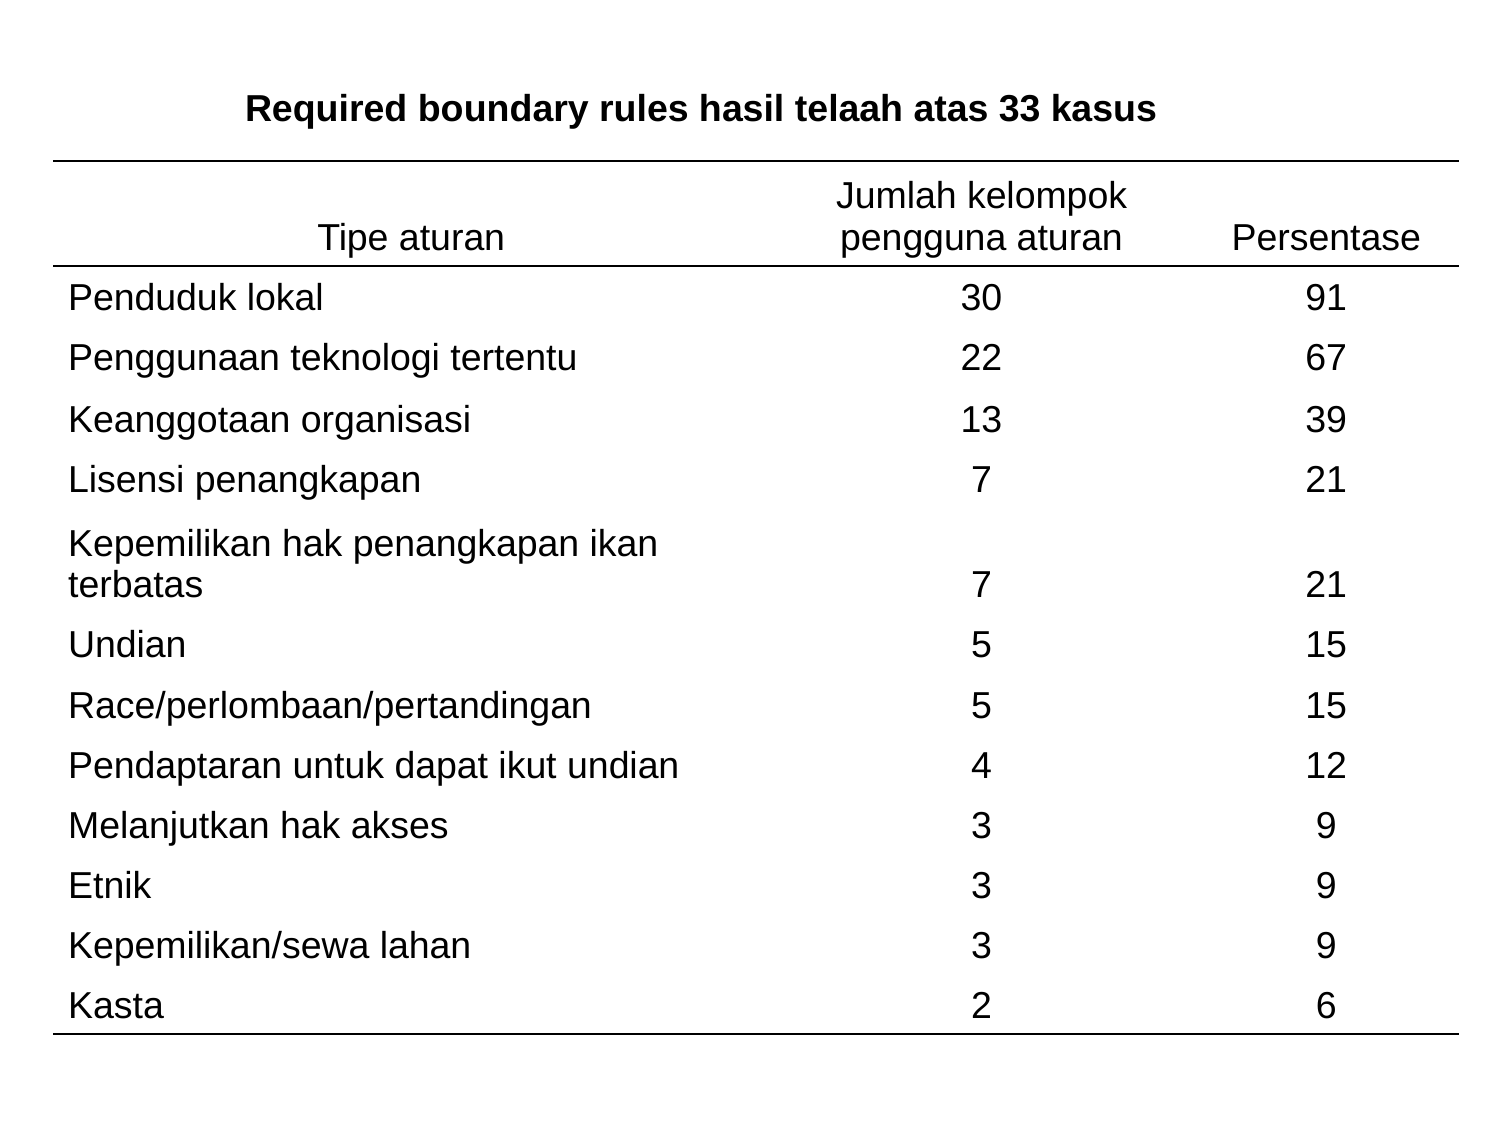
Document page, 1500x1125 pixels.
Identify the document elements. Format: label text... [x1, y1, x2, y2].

table_cell 21 [1194, 448, 1459, 508]
table_cell 3 [769, 854, 1194, 914]
table_cell 4 [769, 734, 1194, 794]
table_cell Kepemilikan/sewa lahan [53, 914, 769, 974]
table_cell Undian [53, 613, 769, 673]
table_cell 91 [1194, 267, 1459, 326]
table_cell 9 [1194, 914, 1459, 974]
table_cell 13 [769, 386, 1194, 448]
table_cell 3 [769, 794, 1194, 854]
table_cell 6 [1194, 974, 1459, 1033]
table_cell Pendaptaran untuk dapat ikut undian [53, 734, 769, 794]
table_cell 7 [769, 508, 1194, 613]
table_cell 15 [1194, 613, 1459, 673]
table_header Jumlah kelompok pengguna aturan [769, 162, 1194, 265]
table_cell 9 [1194, 854, 1459, 914]
table_cell Race/perlombaan/pertandingan [53, 673, 769, 734]
table_cell Lisensi penangkapan [53, 448, 769, 508]
table_cell 12 [1194, 734, 1459, 794]
table_cell 15 [1194, 673, 1459, 734]
table_cell Penggunaan teknologi tertentu [53, 326, 769, 386]
table_cell 21 [1194, 508, 1459, 613]
table_cell 39 [1194, 386, 1459, 448]
table_cell Kepemilikan hak penangkapan ikan terbatas [53, 508, 769, 613]
table_cell Penduduk lokal [53, 267, 769, 326]
table_header Persentase [1194, 162, 1459, 265]
table_cell Keanggotaan organisasi [53, 386, 769, 448]
table_cell 9 [1194, 794, 1459, 854]
table_cell 3 [769, 914, 1194, 974]
table_cell 2 [769, 974, 1194, 1033]
table_cell Melanjutkan hak akses [53, 794, 769, 854]
table_cell Kasta [53, 974, 769, 1033]
table_cell 7 [769, 448, 1194, 508]
table_header Tipe aturan [53, 162, 769, 265]
table_cell 67 [1194, 326, 1459, 386]
table_cell Etnik [53, 854, 769, 914]
text_box Required boundary rules hasil telaah atas 33 kasus [230, 77, 1223, 137]
table_cell 5 [769, 673, 1194, 734]
table_cell 5 [769, 613, 1194, 673]
table_cell 22 [769, 326, 1194, 386]
table_cell 30 [769, 267, 1194, 326]
